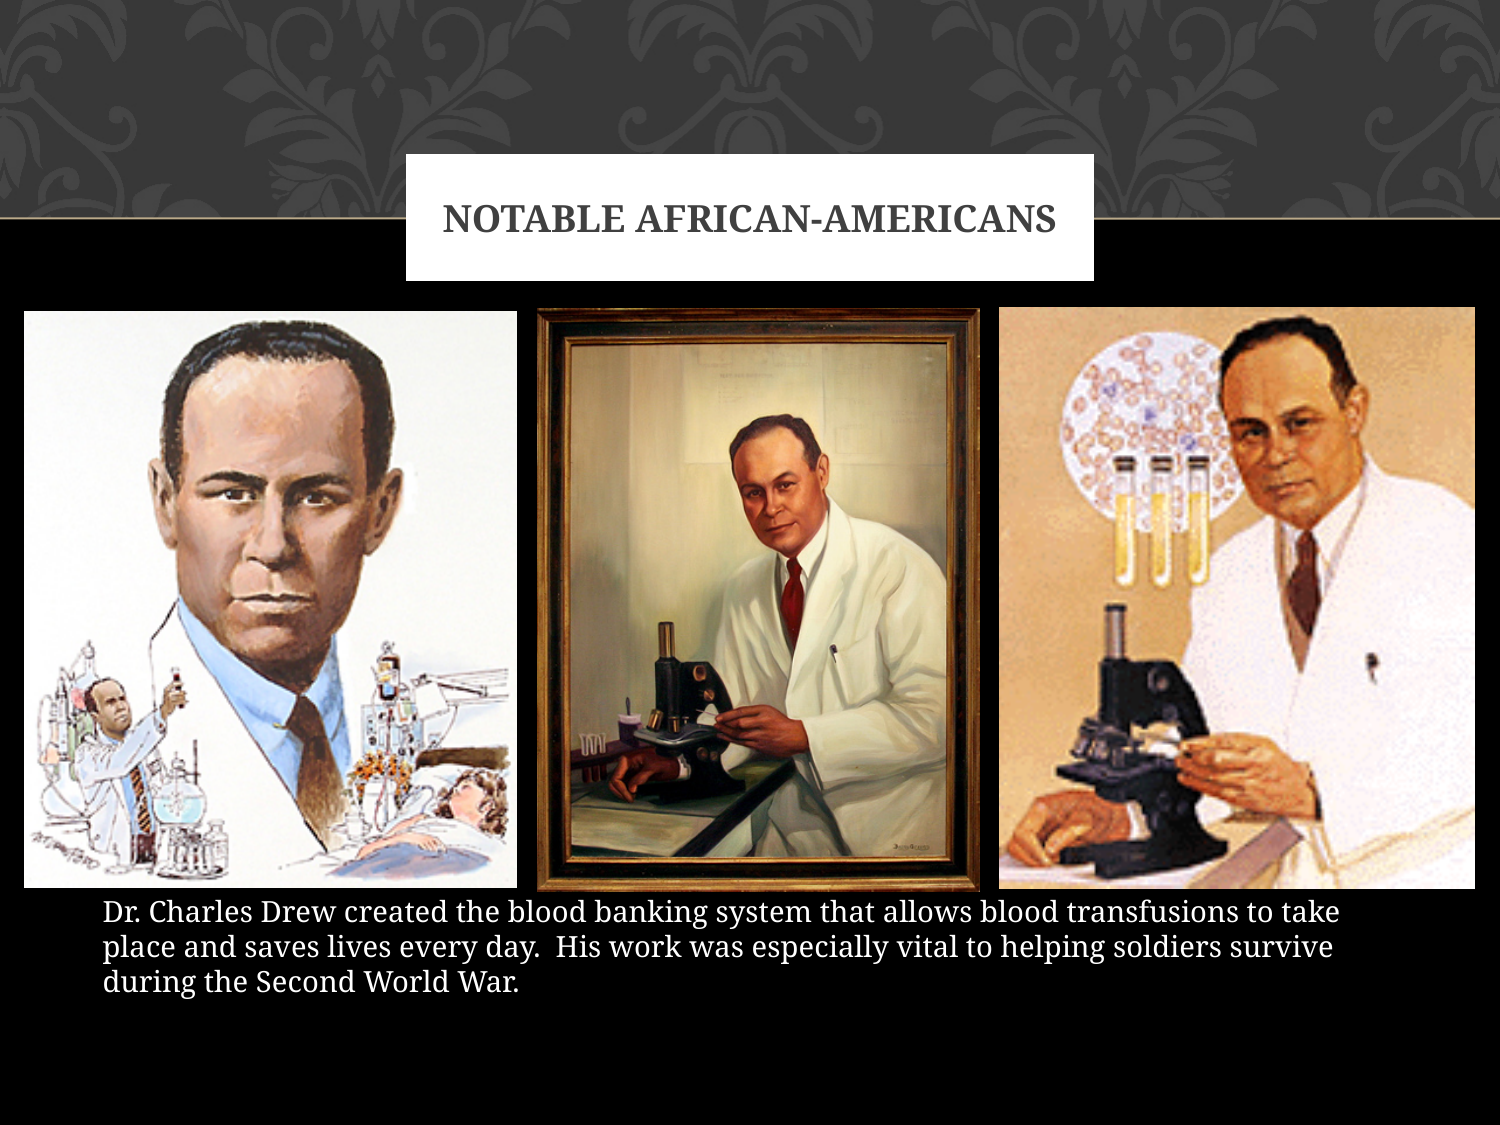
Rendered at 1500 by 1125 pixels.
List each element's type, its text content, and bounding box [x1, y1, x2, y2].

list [24, 311, 517, 889]
title Notable African-Americans [406, 154, 1094, 281]
picture [537, 308, 980, 892]
picture [999, 307, 1476, 889]
list Dr. Charles Drew created the blood banking system that allows blood transfusions to take place and saves lives every day. His work was especially vital to helping soldiers survive during the Second World War. [87, 904, 1413, 995]
